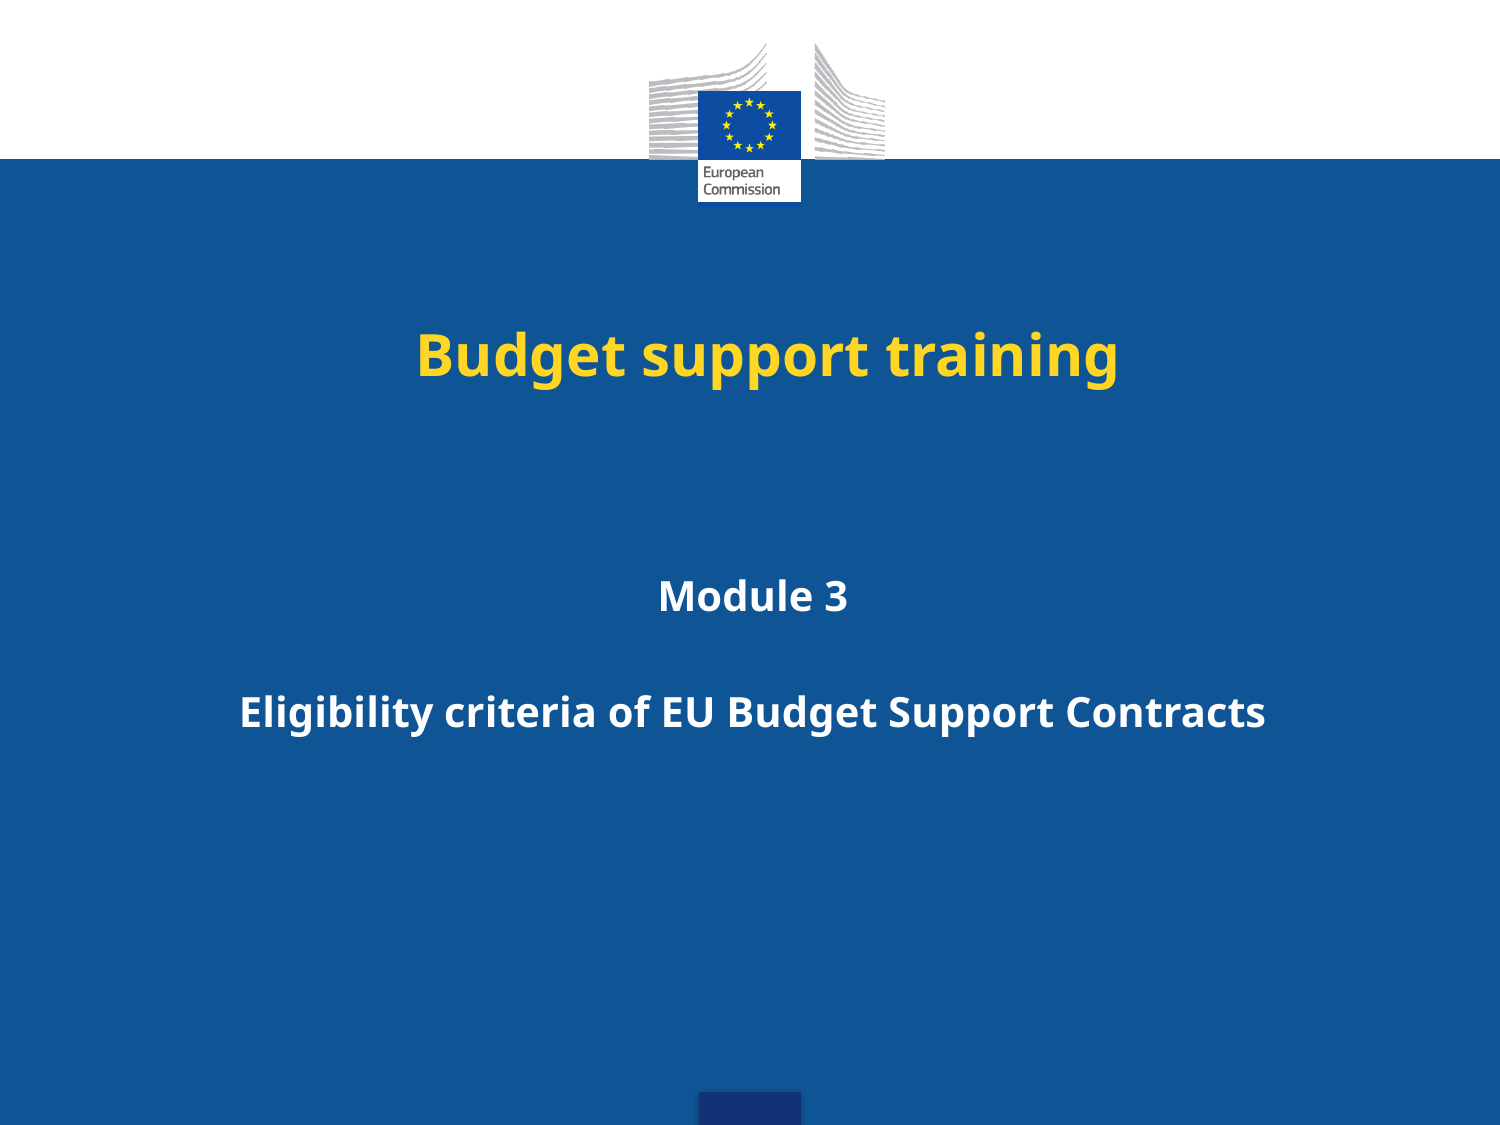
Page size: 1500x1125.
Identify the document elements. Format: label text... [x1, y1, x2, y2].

subtitle Module 3 Eligibility criteria of EU Budget Support Contracts [52, 503, 1454, 858]
title Budget support training [88, 266, 1447, 480]
